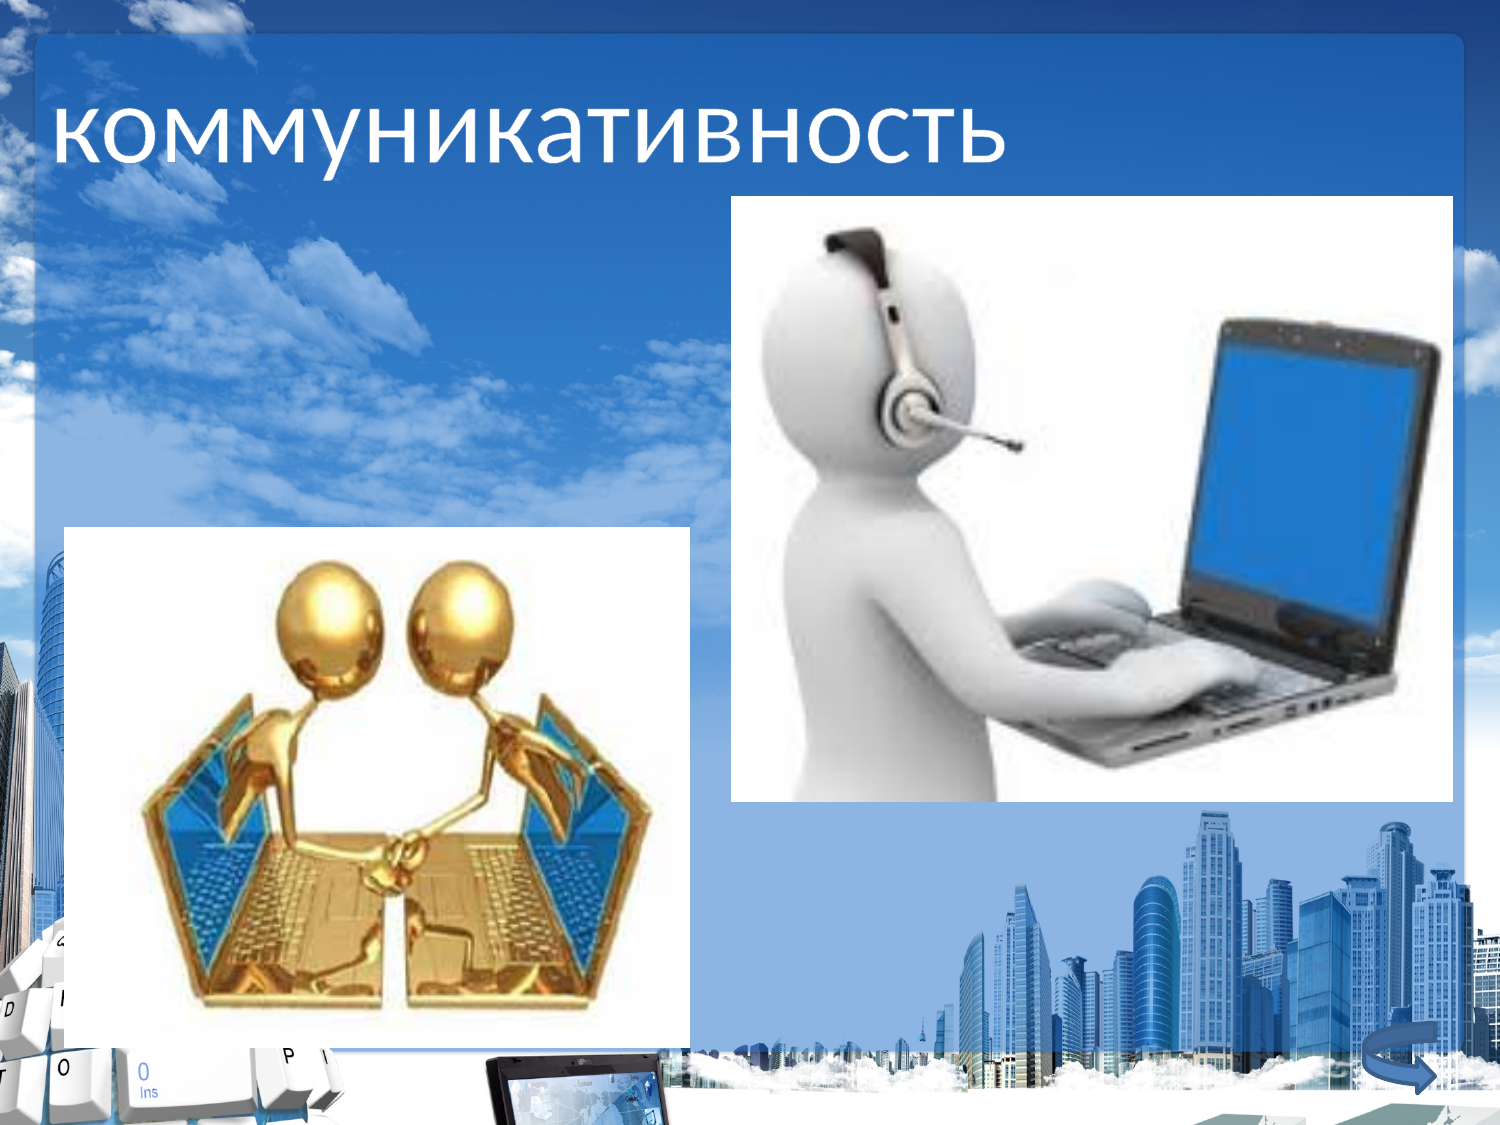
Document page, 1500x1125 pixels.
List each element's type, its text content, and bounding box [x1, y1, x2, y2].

picture [0, 0, 1500, 1125]
text_box [1362, 1021, 1438, 1096]
text_box коммуникативность [34, 42, 1024, 193]
